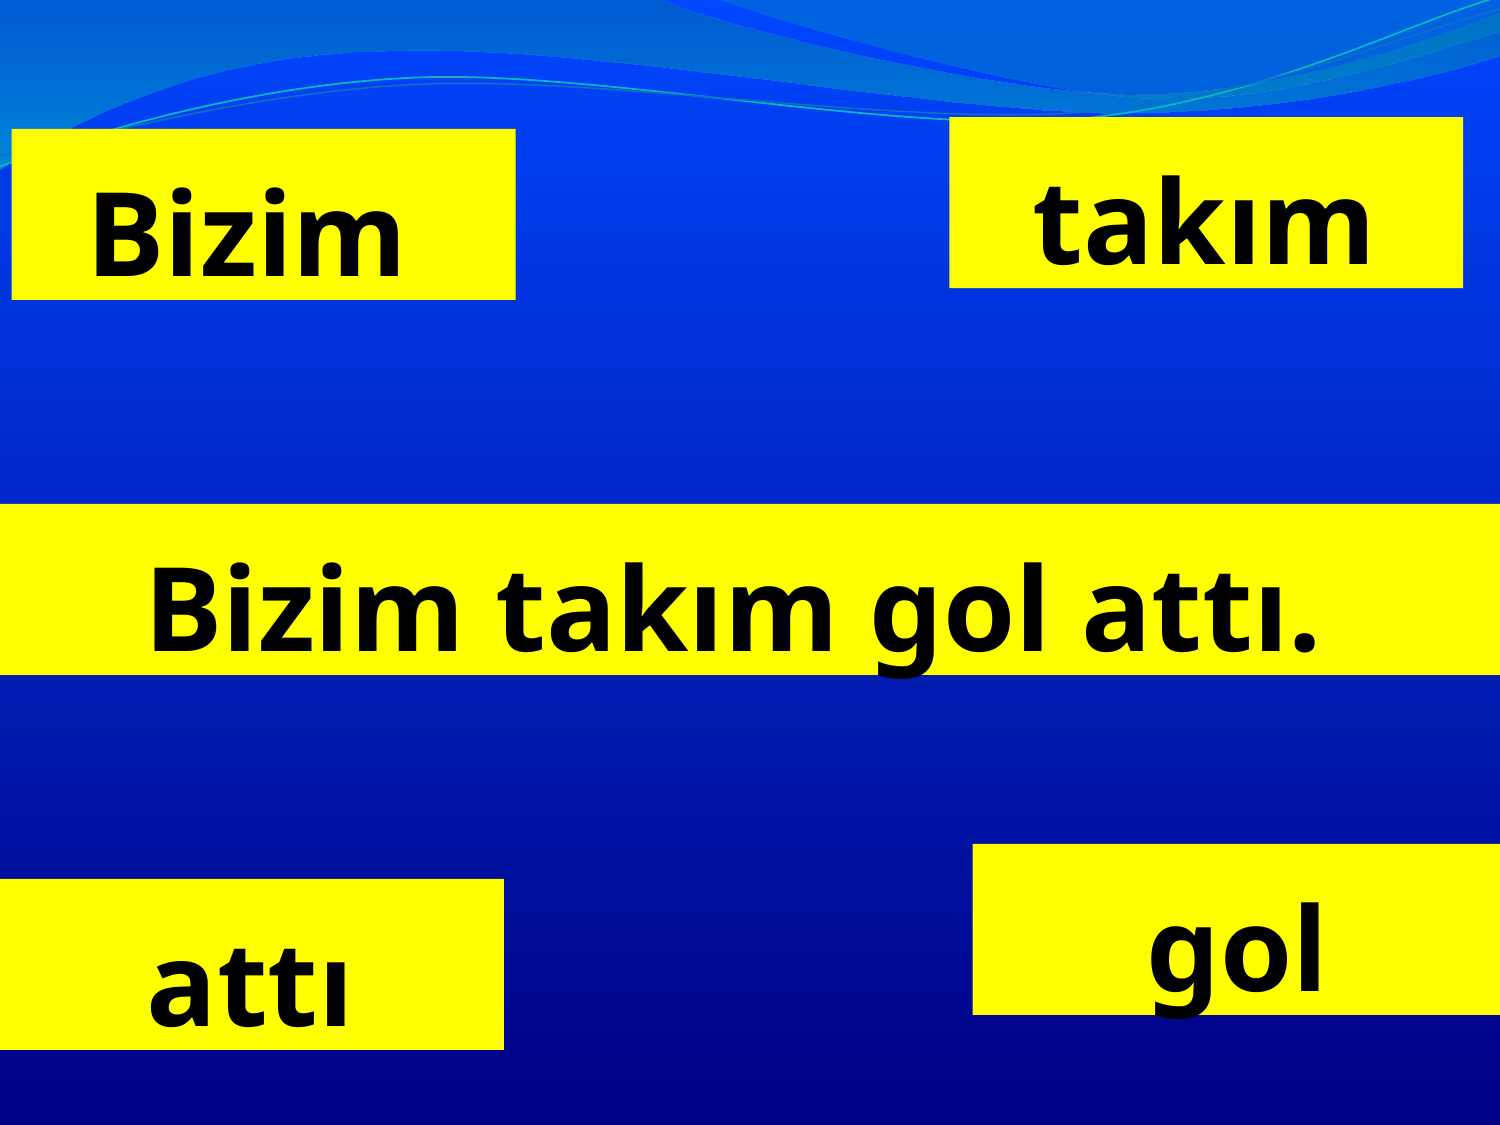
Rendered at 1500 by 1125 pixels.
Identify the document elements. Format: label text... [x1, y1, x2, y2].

text_box Bizim takım gol attı. [0, 503, 1500, 675]
title Bizim [11, 128, 516, 301]
text_box attı [0, 878, 504, 1050]
text_box takım [949, 117, 1464, 289]
text_box gol [972, 843, 1500, 1015]
